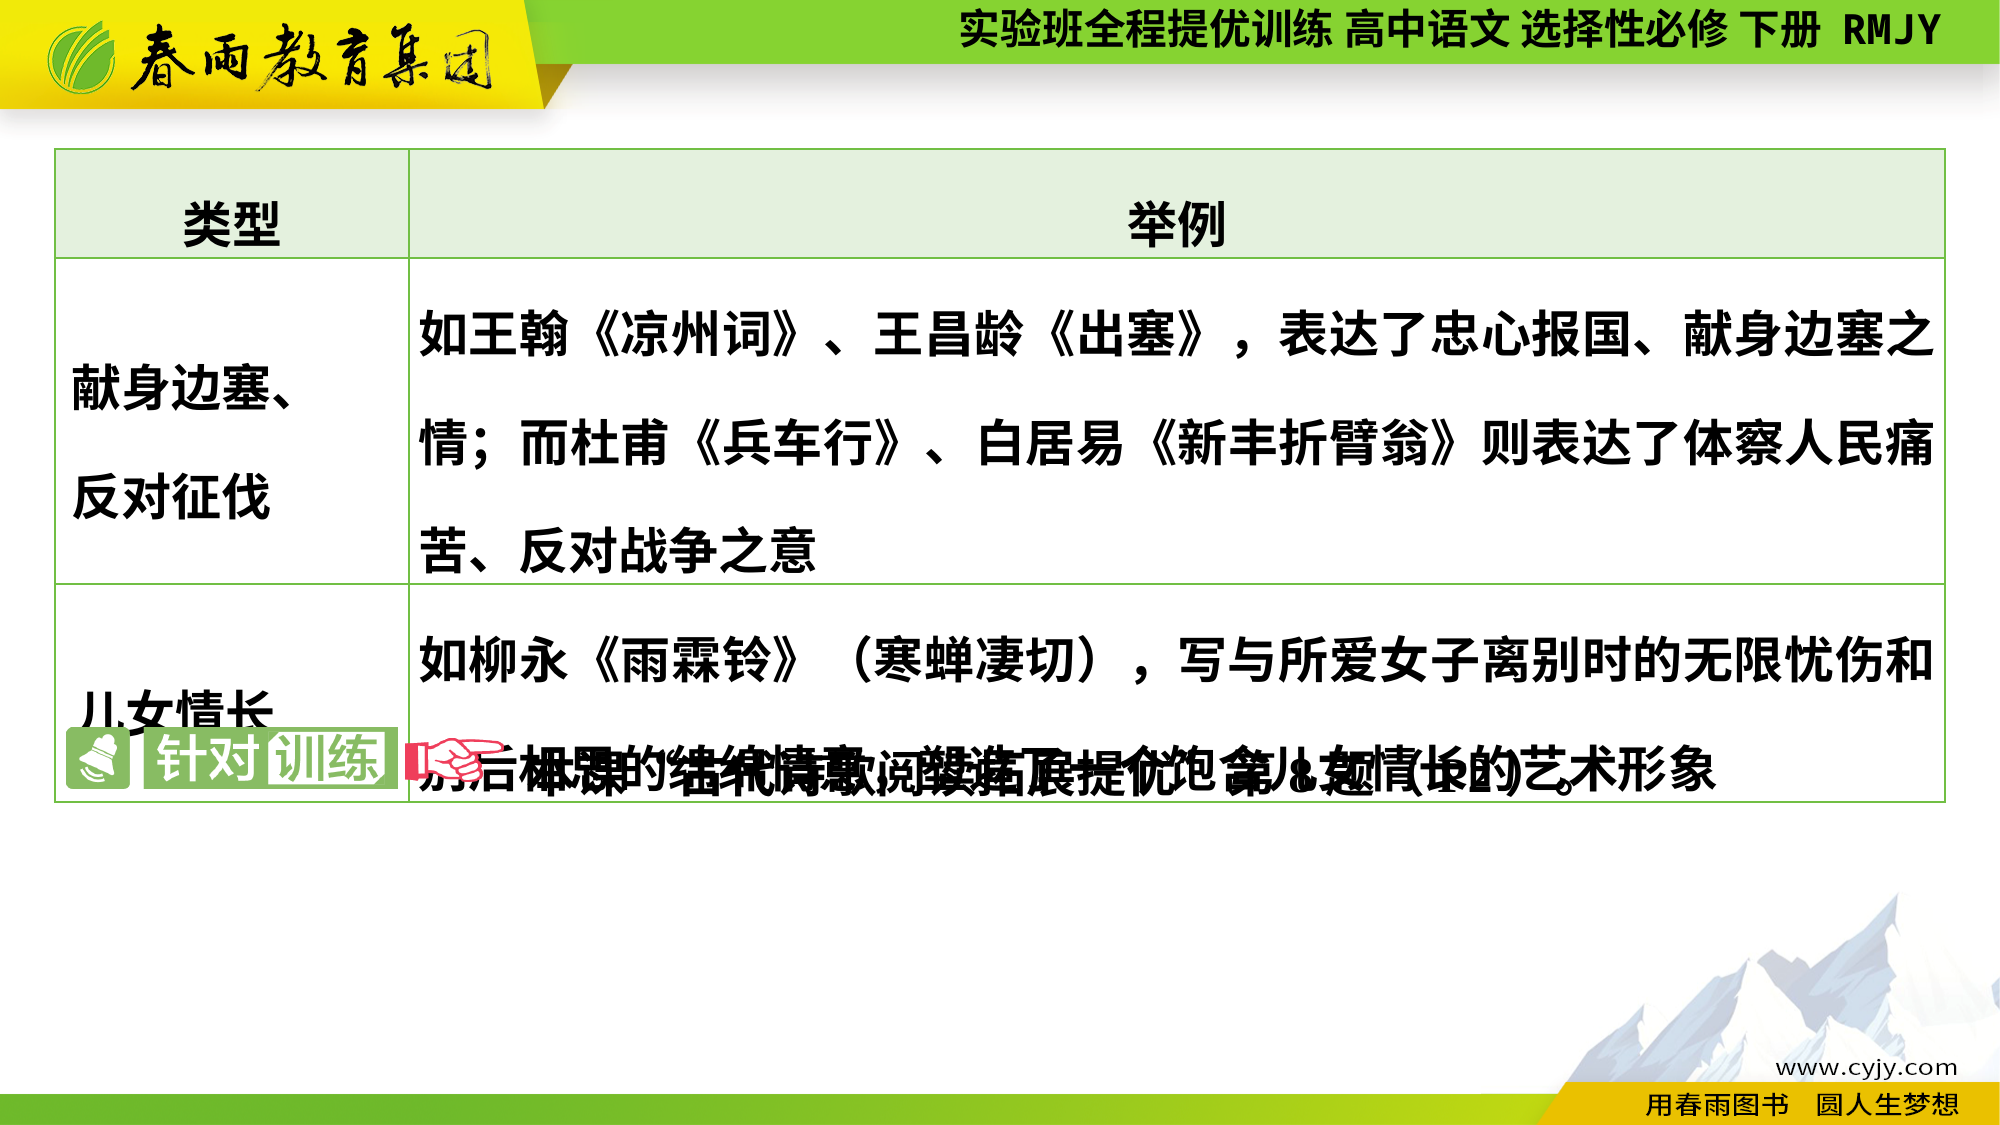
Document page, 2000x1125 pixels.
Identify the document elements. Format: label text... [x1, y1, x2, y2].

table_cell 献身边塞、 反对征伐 [56, 259, 408, 583]
table_cell 如柳永《雨霖铃》（寒蝉凄切），写与所爱女子离别时的无限忧伤和别后相思的绵绵情意，塑造了一个饱含儿女情长的艺术形象 [410, 585, 1944, 704]
table_header 类型 [56, 150, 408, 257]
picture [0, 0, 2000, 1125]
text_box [66, 704, 1944, 811]
table_header 举例 [410, 150, 1944, 257]
table_cell 如王翰《凉州词》、王昌龄《出塞》，表达了忠心报国、献身边塞之情；而杜甫《兵车行》、白居易《新丰折臂翁》则表达了体察人民痛苦、反对战争之意 [410, 259, 1944, 583]
table_cell 儿女情长 [56, 585, 408, 801]
